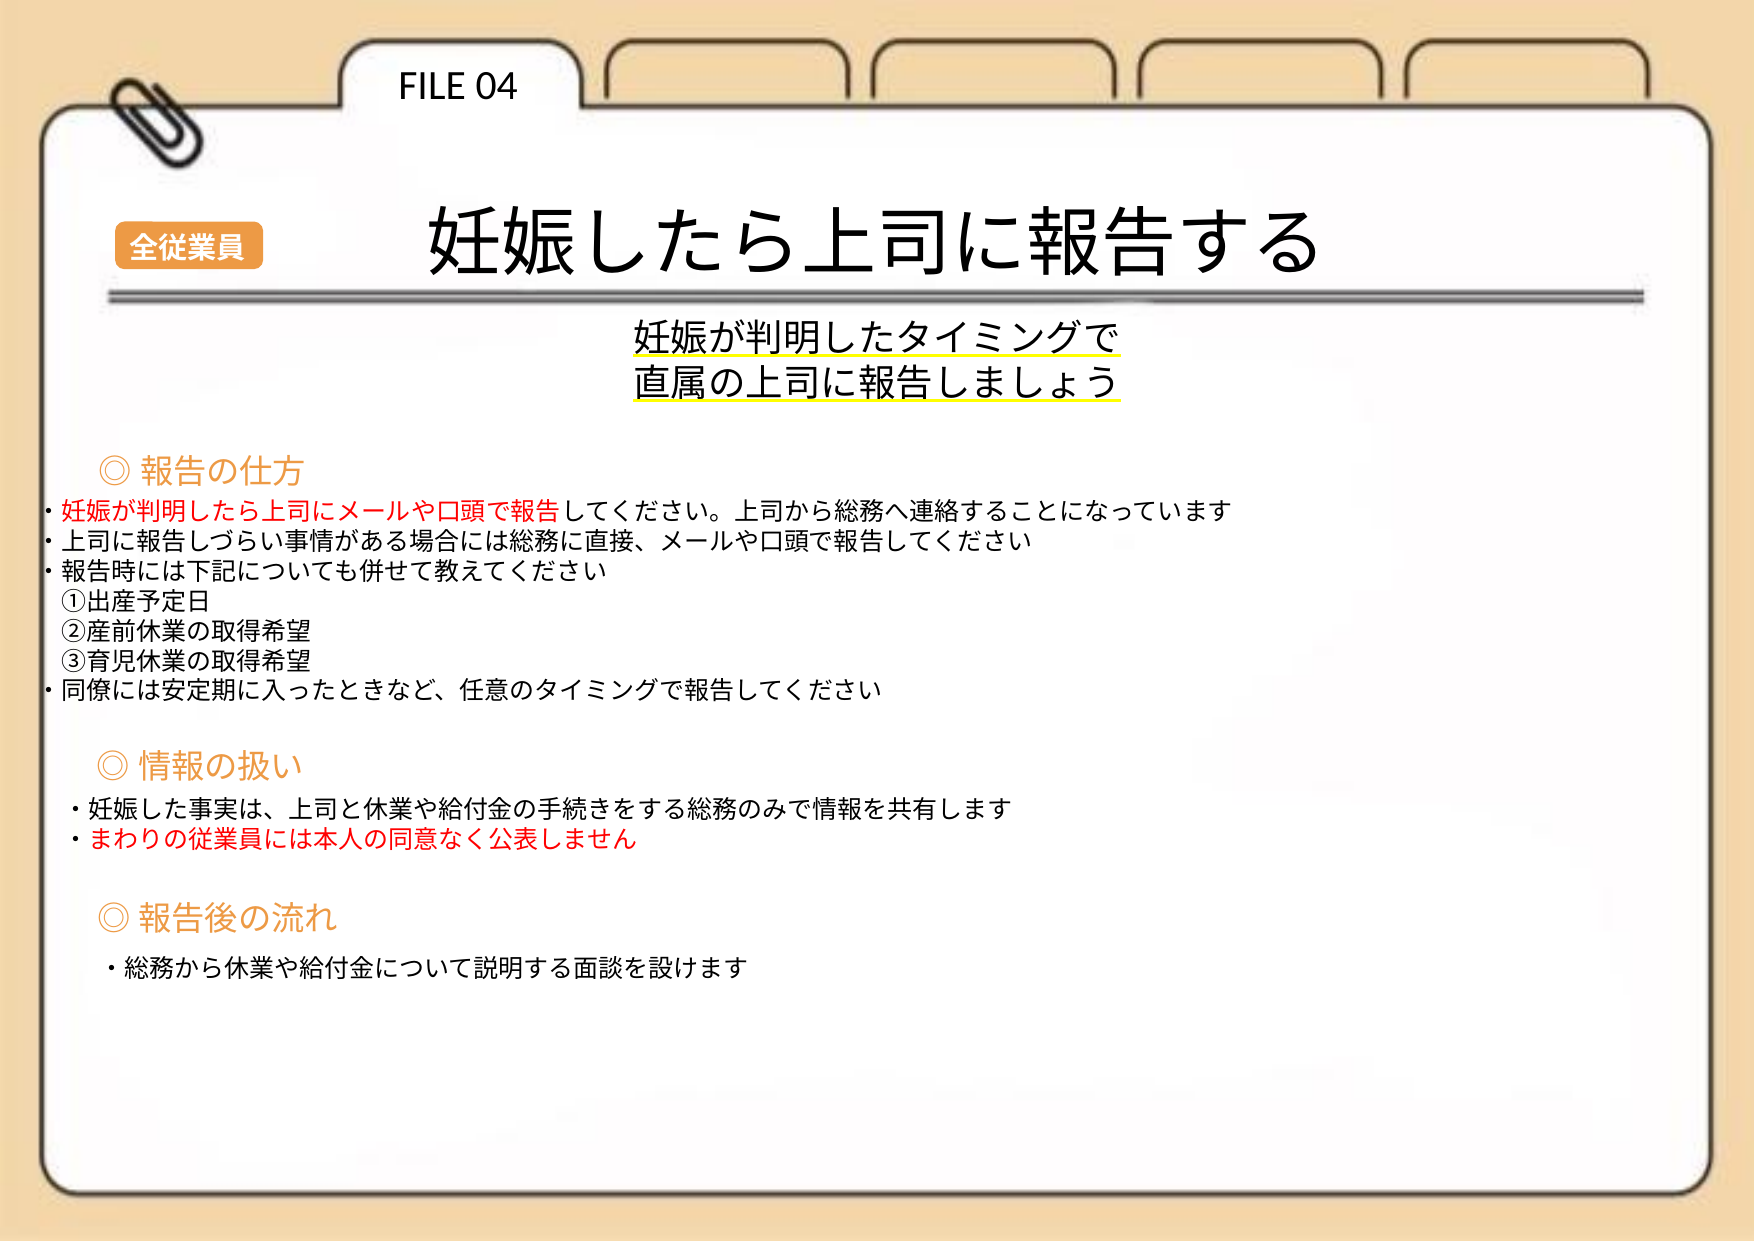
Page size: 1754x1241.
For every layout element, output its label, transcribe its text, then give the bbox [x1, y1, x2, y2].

text_box 妊娠したら上司に報告する [412, 186, 1342, 292]
text_box ◎報告後の流れ [82, 889, 353, 945]
text_box 妊娠が判明したタイミングで 直属の上司に報告しましょう [618, 306, 1136, 412]
picture [0, 0, 1754, 1241]
text_box ◎情報の扱い [82, 737, 320, 786]
text_box 全従業員 [114, 221, 262, 272]
text_box ・妊娠した事実は、上司と休業や給付金の手続きをする総務のみで情報を共有します ・まわりの従業員には本人の同意なく公表しません [48, 786, 1029, 861]
text_box ◎報告の仕方 [84, 443, 322, 488]
text_box ・妊娠が判明したら上司にメールや口頭で報告してください。上司から総務へ連絡することになっています ・上司に報告しづらい事情がある場合には総務に直接、メールや口頭で報告してください ・報告時には下記についても併せて教えてください ①出産予定日 ②産前休業の取得希望 ③育児休業の取得希望 ・同僚には安定期に入ったときなど、任意のタイミングで報告してください [21, 488, 1249, 713]
text_box ・総務から休業や給付金について説明する面談を設けます [85, 944, 1669, 990]
text_box FILE 04 [383, 50, 533, 115]
